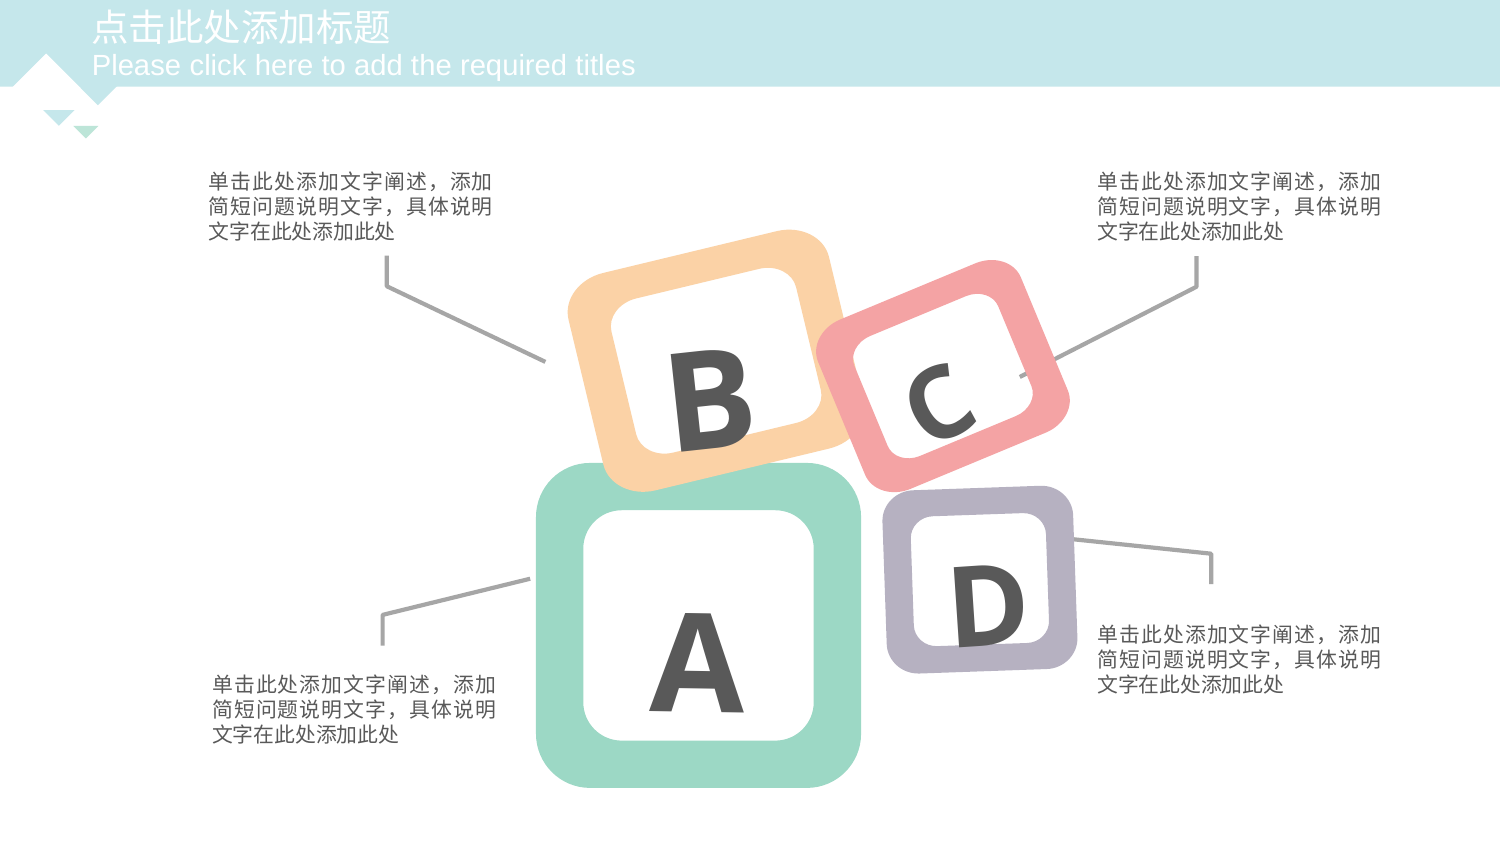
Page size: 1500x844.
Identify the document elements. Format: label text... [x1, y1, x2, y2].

text_box 单击此处添加文字阐述，添加简短问题说明文字，具体说明文字在此处添加此处 [1082, 161, 1397, 252]
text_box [76, 0, 653, 90]
text_box 单击此处添加文字阐述，添加简短问题说明文字，具体说明文字在此处添加此处 [197, 664, 511, 755]
text_box [386, 255, 546, 363]
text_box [832, 284, 1053, 468]
text_box 单击此处添加文字阐述，添加简短问题说明文字，具体说明文字在此处添加此处 [1082, 614, 1397, 705]
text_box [581, 248, 851, 473]
text_box [1059, 256, 1198, 358]
text_box [1079, 539, 1212, 585]
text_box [535, 462, 862, 789]
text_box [884, 487, 1076, 672]
text_box 单击此处添加文字阐述，添加简短问题说明文字，具体说明文字在此处添加此处 [194, 161, 508, 252]
text_box [381, 577, 530, 646]
